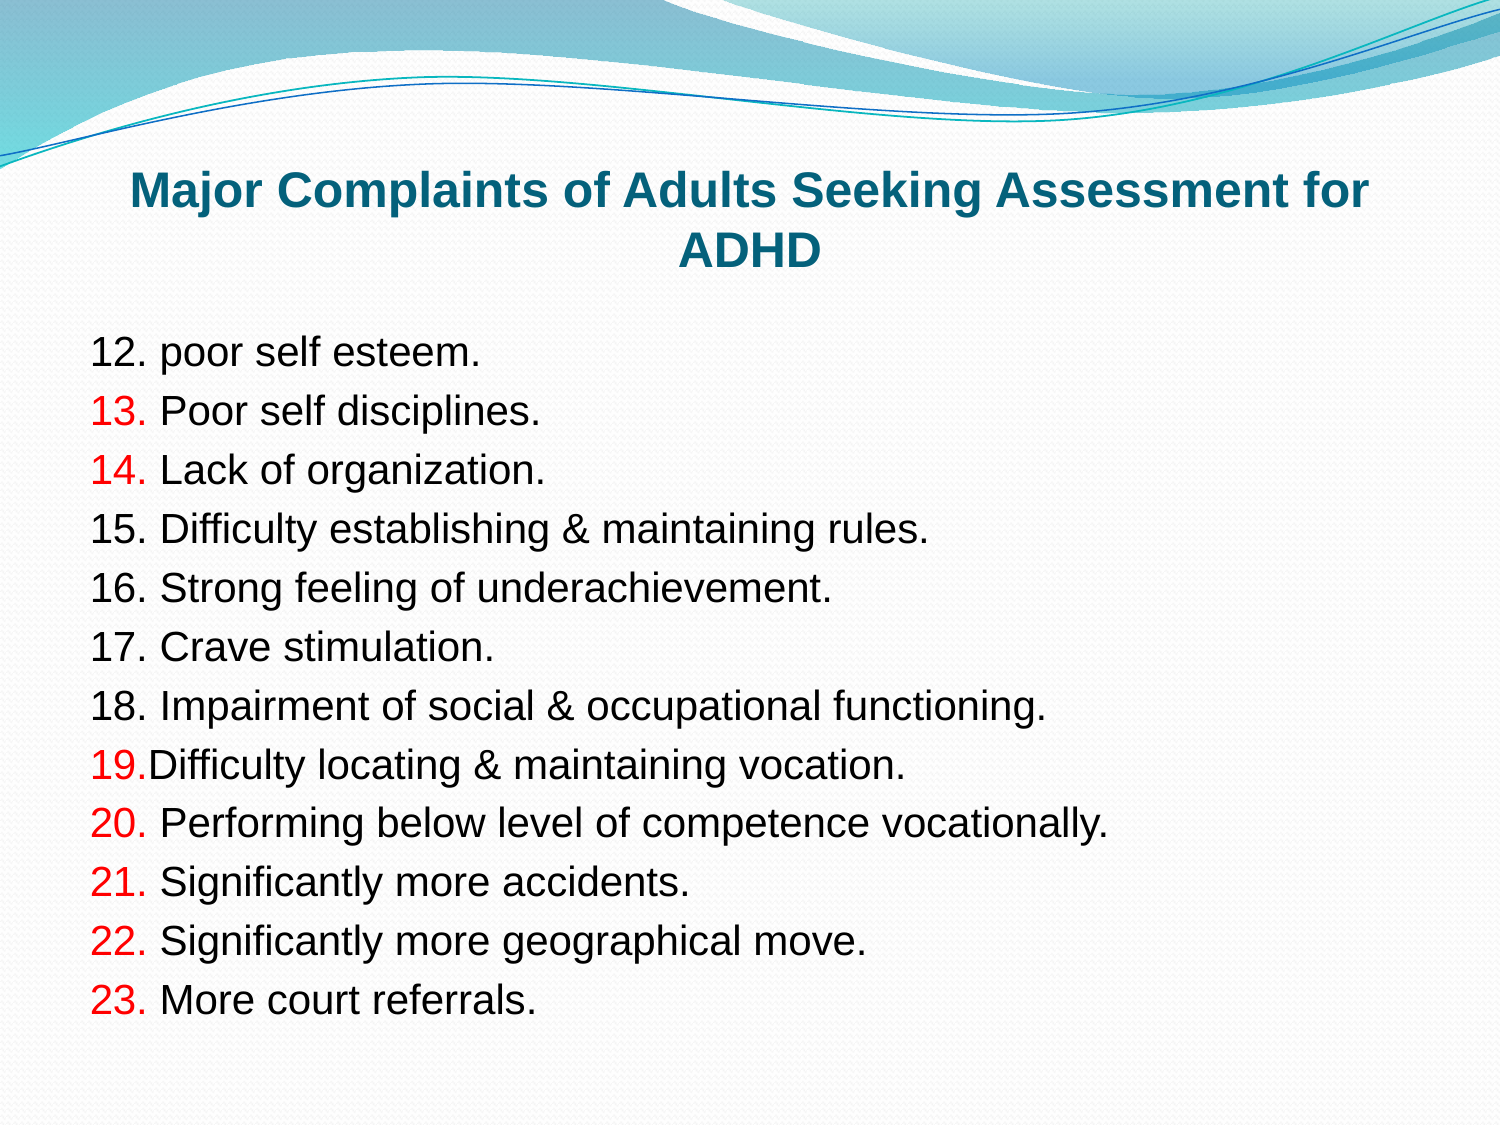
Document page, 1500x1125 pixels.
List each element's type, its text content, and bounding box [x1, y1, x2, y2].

title Major Complaints of Adults Seeking Assessment for ADHD [75, 162, 1425, 317]
list 12. poor self esteem. 13. Poor self disciplines. 14. Lack of organization. 15. Difficulty establishing & maintaining rules. 16. Strong feeling of underachievement. 17. Crave stimulation. 18. Impairment of social & occupational functioning. 19.Difficulty locating & maintaining vocation. 20. Performing below level of competence vocationally. 21. Significantly more accidents. 22. Significantly more geographical move. 23. More court referrals. [75, 317, 1425, 1038]
